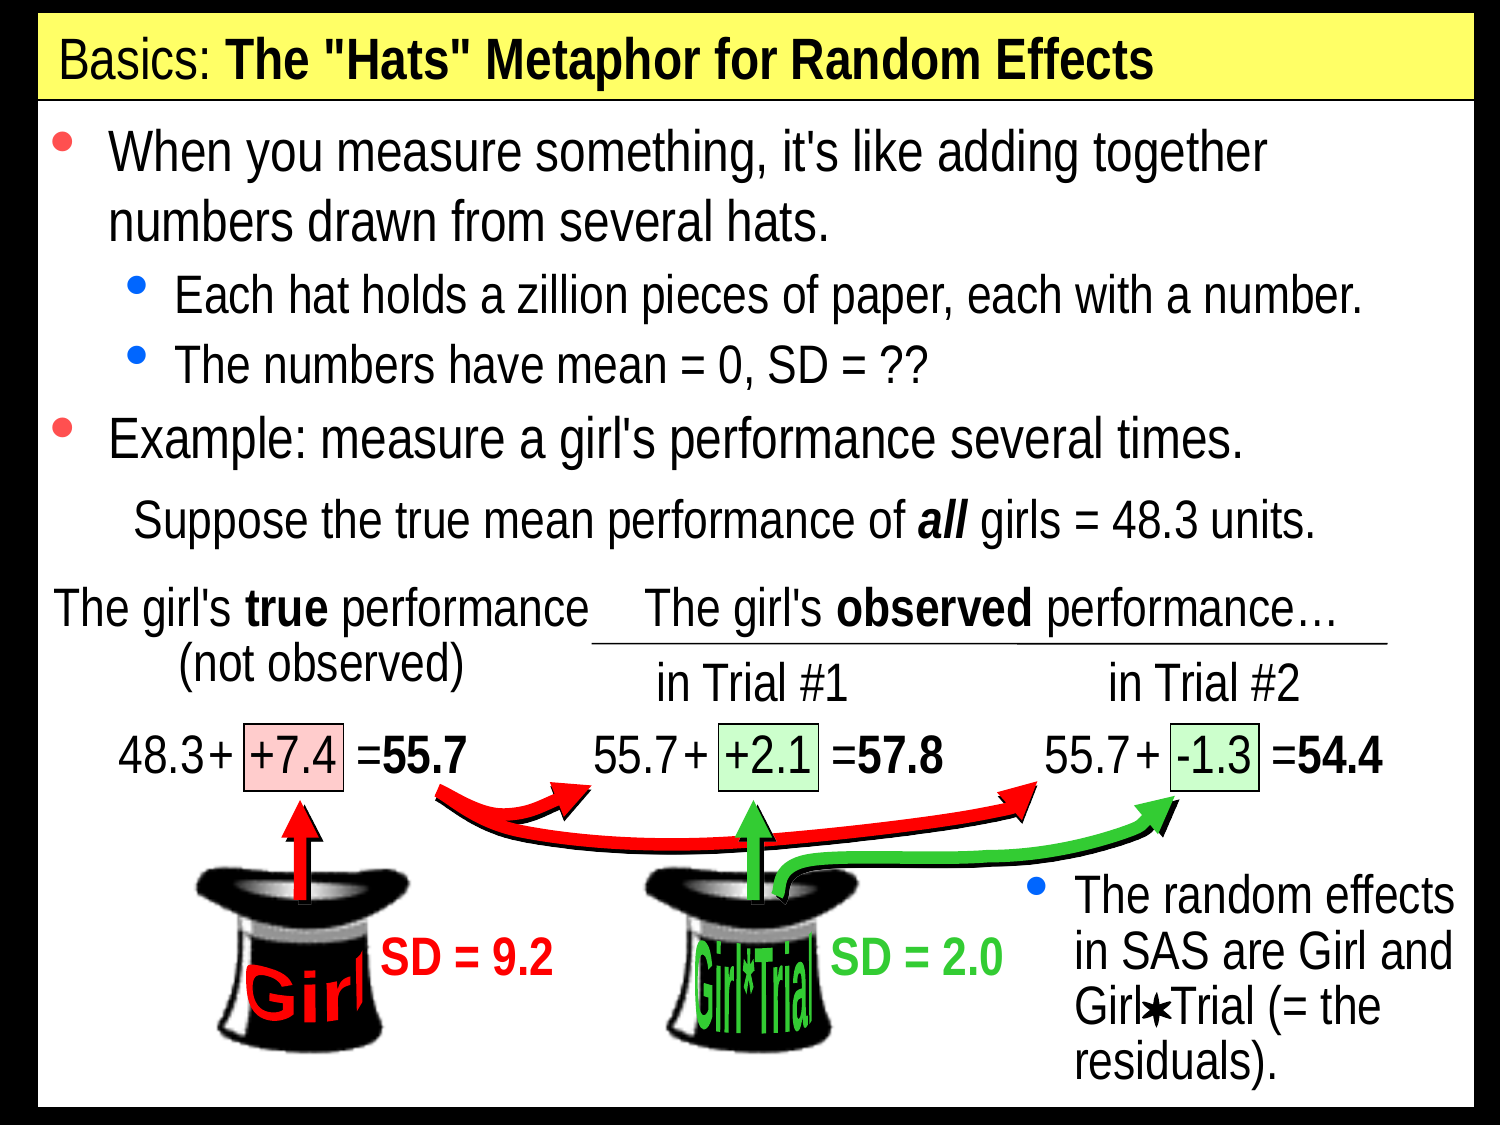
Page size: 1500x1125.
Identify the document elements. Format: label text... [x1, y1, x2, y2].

text_box Suppose the true mean performance of all girls = 48.3 units. [118, 487, 1375, 558]
text_box The random effects in SAS are Girl and GirlTrial (= the residuals). [1016, 856, 1475, 1005]
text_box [171, 722, 562, 1076]
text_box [620, 722, 1012, 1076]
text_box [35, 574, 436, 791]
title Basics: The "Hats" Metaphor for Random Effects [37, 12, 1476, 99]
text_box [437, 574, 1388, 721]
list When you measure something, it's like adding together numbers drawn from several hats. Each hat holds a zillion pieces of paper, each with a number. The numbers have mean = 0, SD = ?? Example: measure a girl's performance several times. [37, 99, 1476, 1109]
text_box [437, 649, 1318, 847]
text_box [772, 722, 1390, 896]
